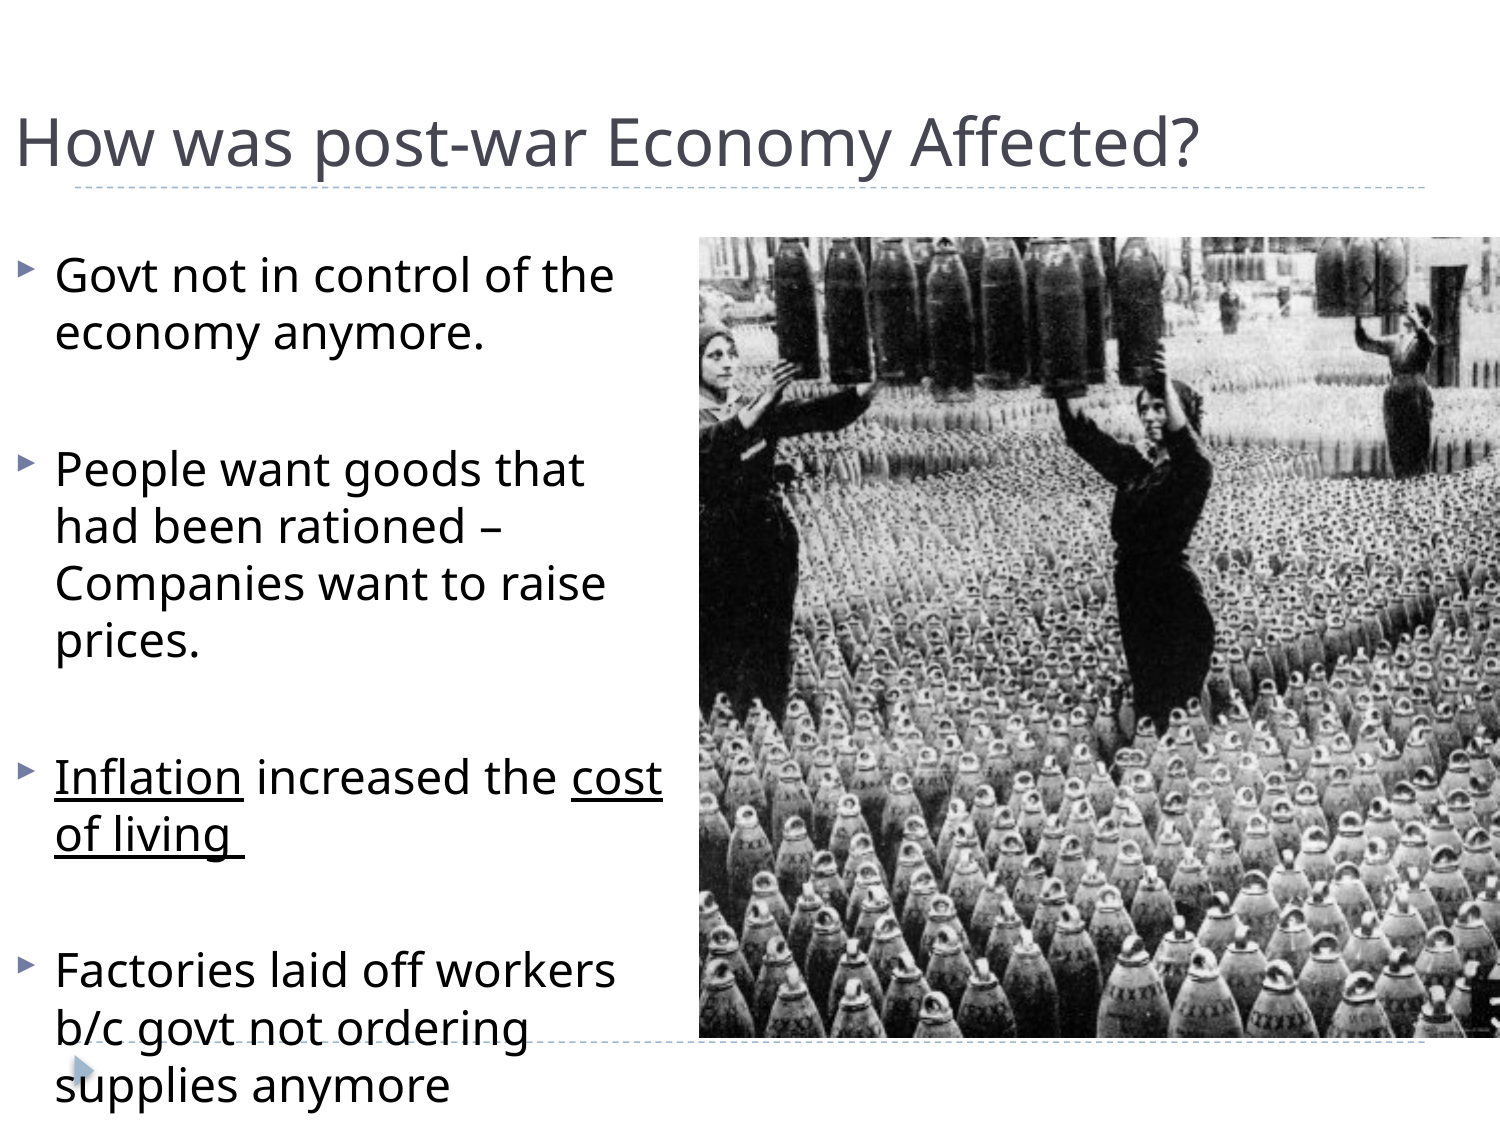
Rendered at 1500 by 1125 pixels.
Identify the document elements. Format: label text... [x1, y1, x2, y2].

list Govt not in control of the economy anymore. People want goods that had been rationed – Companies want to raise prices. Inflation increased the cost of living Factories laid off workers b/c govt not ordering supplies anymore [0, 237, 688, 1125]
picture [699, 237, 1500, 1038]
title How was post-war Economy Affected? [0, 0, 1500, 188]
